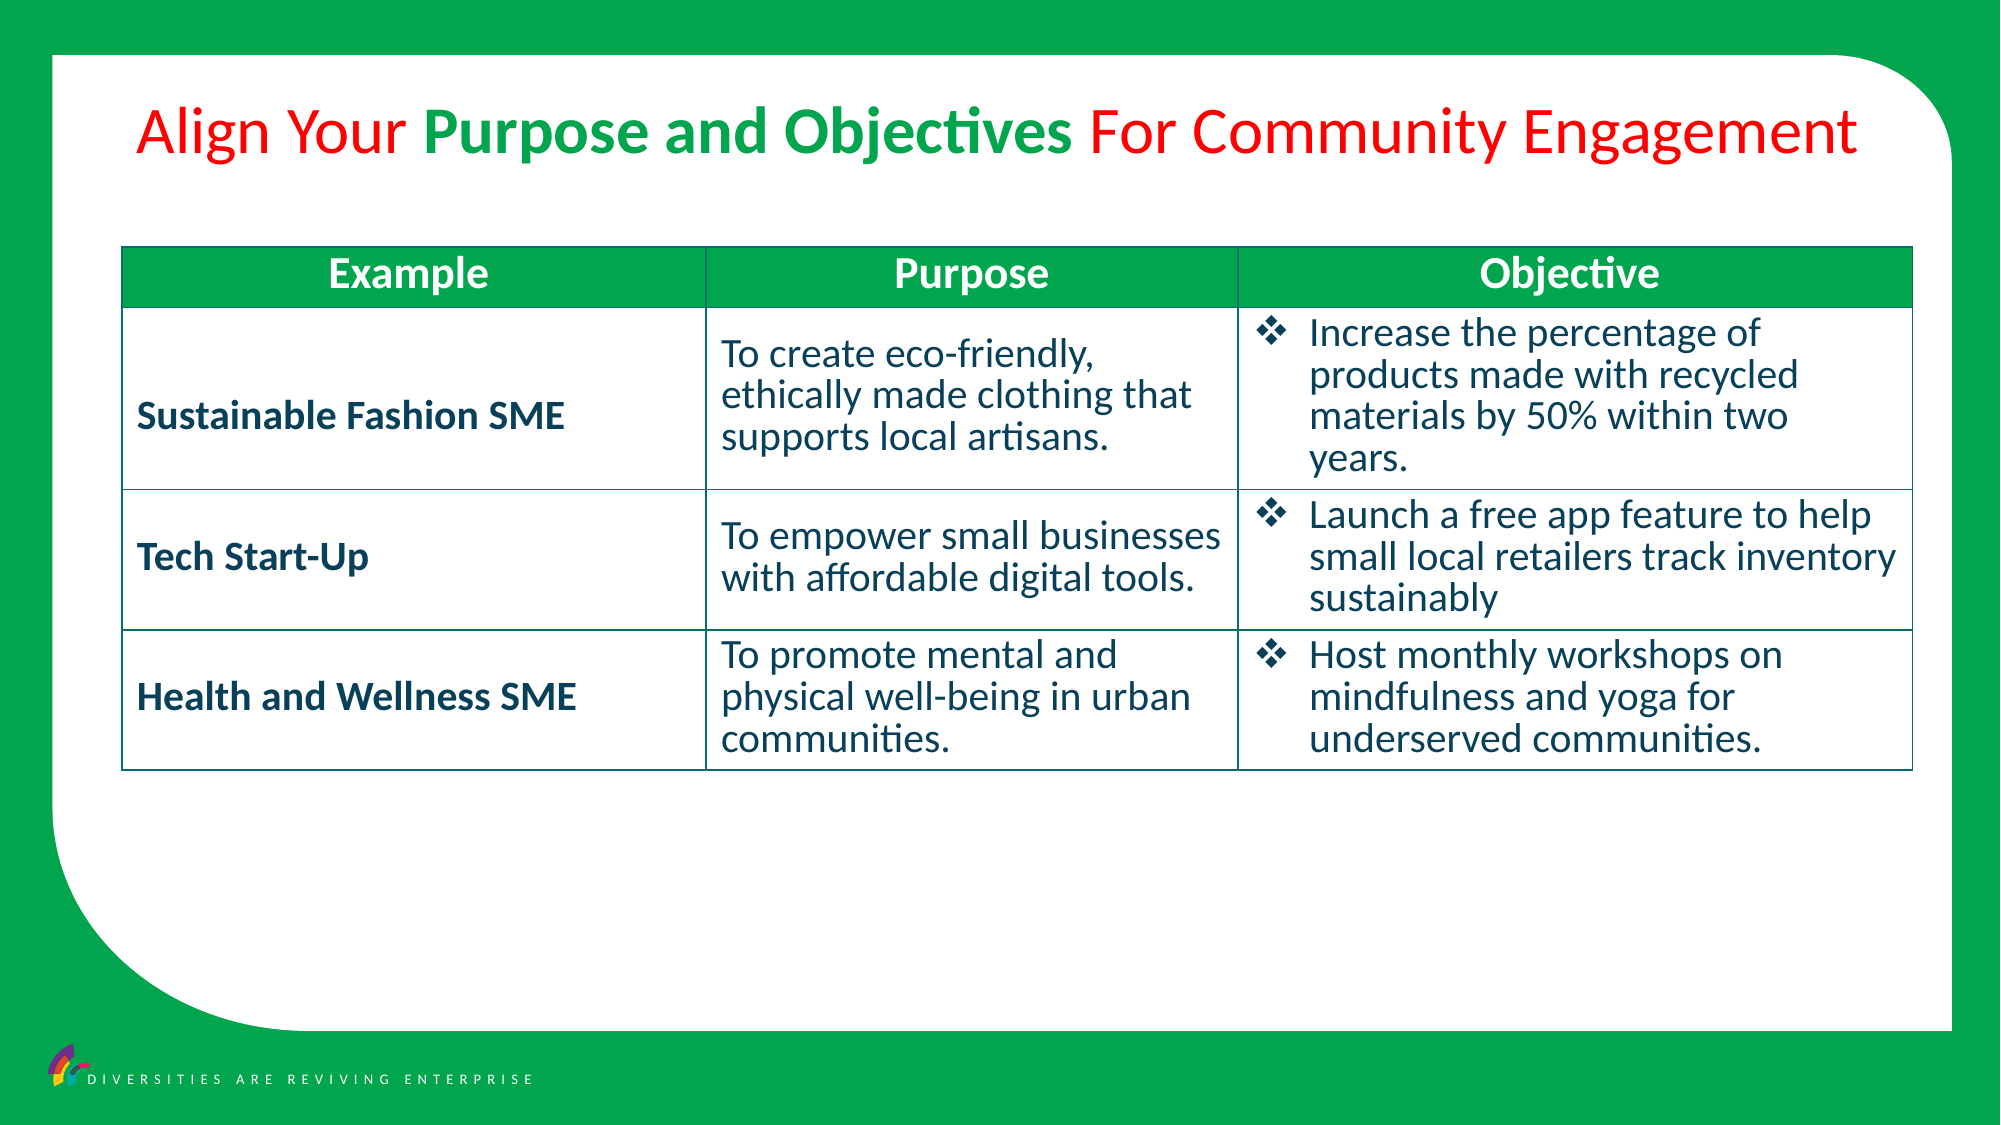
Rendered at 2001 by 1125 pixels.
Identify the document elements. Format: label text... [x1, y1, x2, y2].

table_cell To promote mental and physical well-being in urban communities. [707, 631, 1237, 769]
table_cell Launch a free app feature to help small local retailers track inventory sustainably [1239, 490, 1912, 629]
table_cell To empower small businesses with affordable digital tools. [707, 490, 1237, 629]
table_header Objective [1239, 248, 1912, 307]
table_header Purpose [707, 248, 1237, 307]
table_cell Sustainable Fashion SME [123, 308, 705, 489]
table_cell Host monthly workshops on mindfulness and yoga for underserved communities. [1239, 631, 1912, 769]
table_cell Tech Start-Up [123, 490, 705, 629]
table_header Example [123, 248, 705, 307]
table_cell To create eco-friendly, ethically made clothing that supports local artisans. [707, 308, 1237, 489]
table_cell Health and Wellness SME [123, 631, 705, 769]
text_box Align Your Purpose and Objectives For Community Engagement [121, 79, 1893, 175]
table_cell Increase the percentage of products made with recycled materials by 50% within two years. [1239, 308, 1912, 489]
